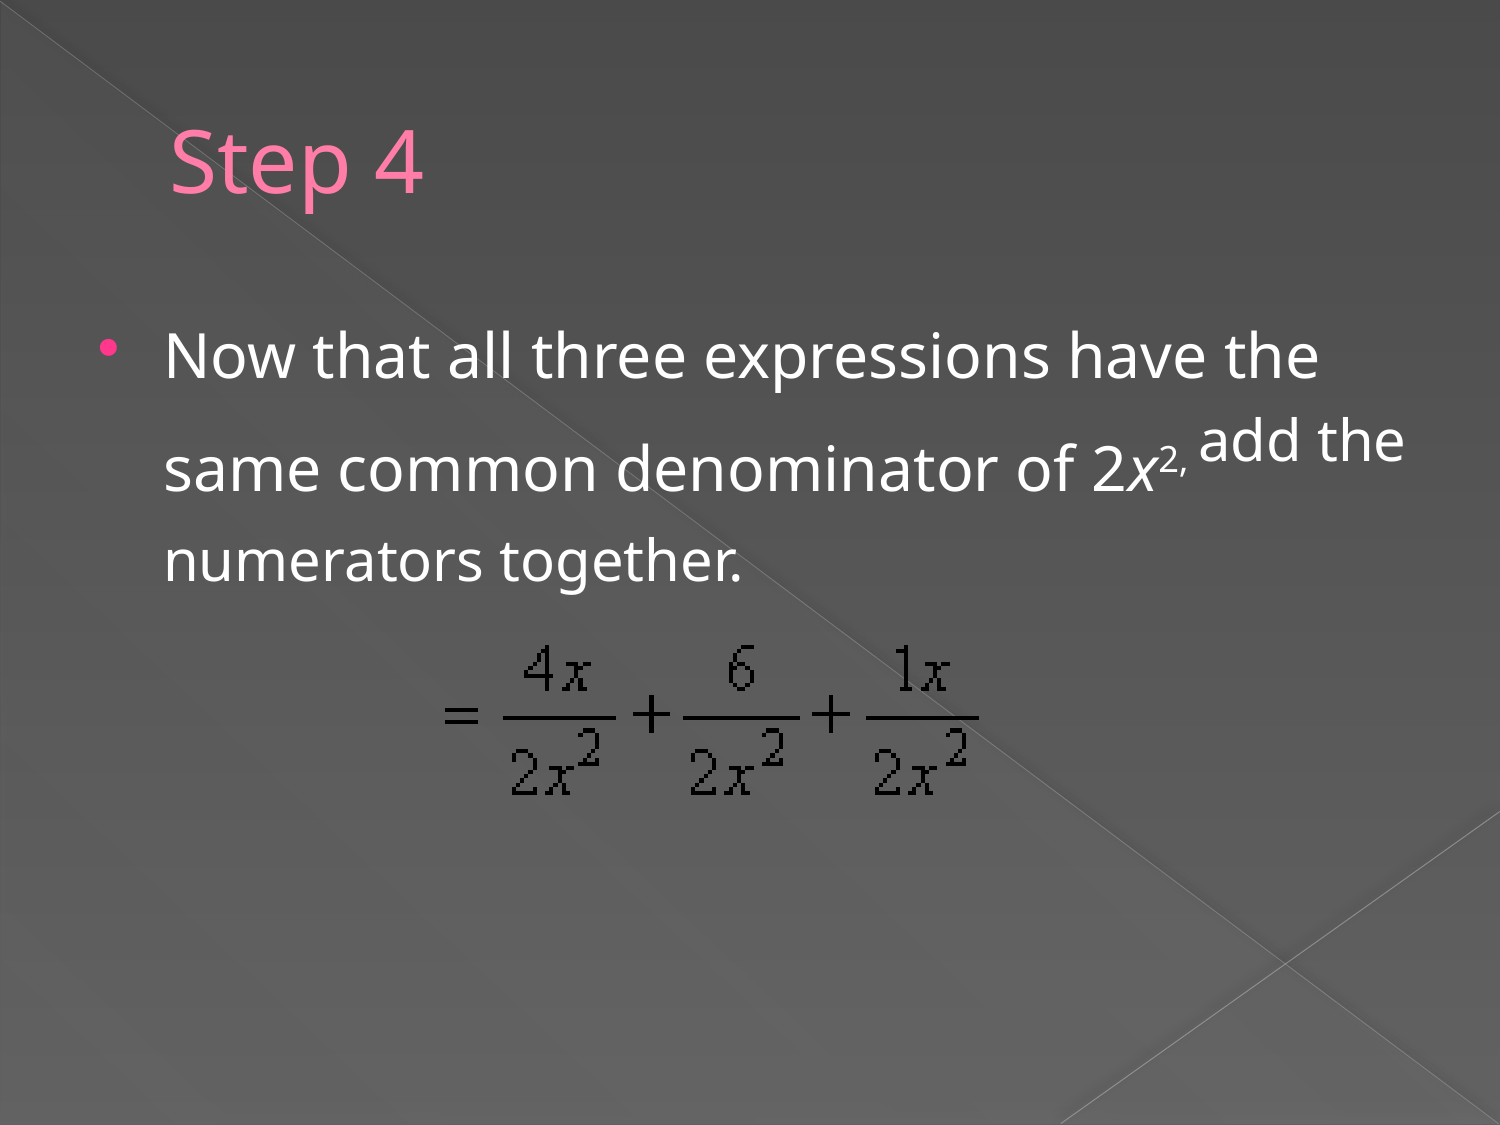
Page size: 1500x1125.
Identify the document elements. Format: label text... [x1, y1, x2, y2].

picture [362, 624, 1113, 826]
list Now that all three expressions have the same common denominator of 2x2, add the numerators together. [75, 308, 1425, 1059]
title Step 4 [75, 43, 1425, 274]
